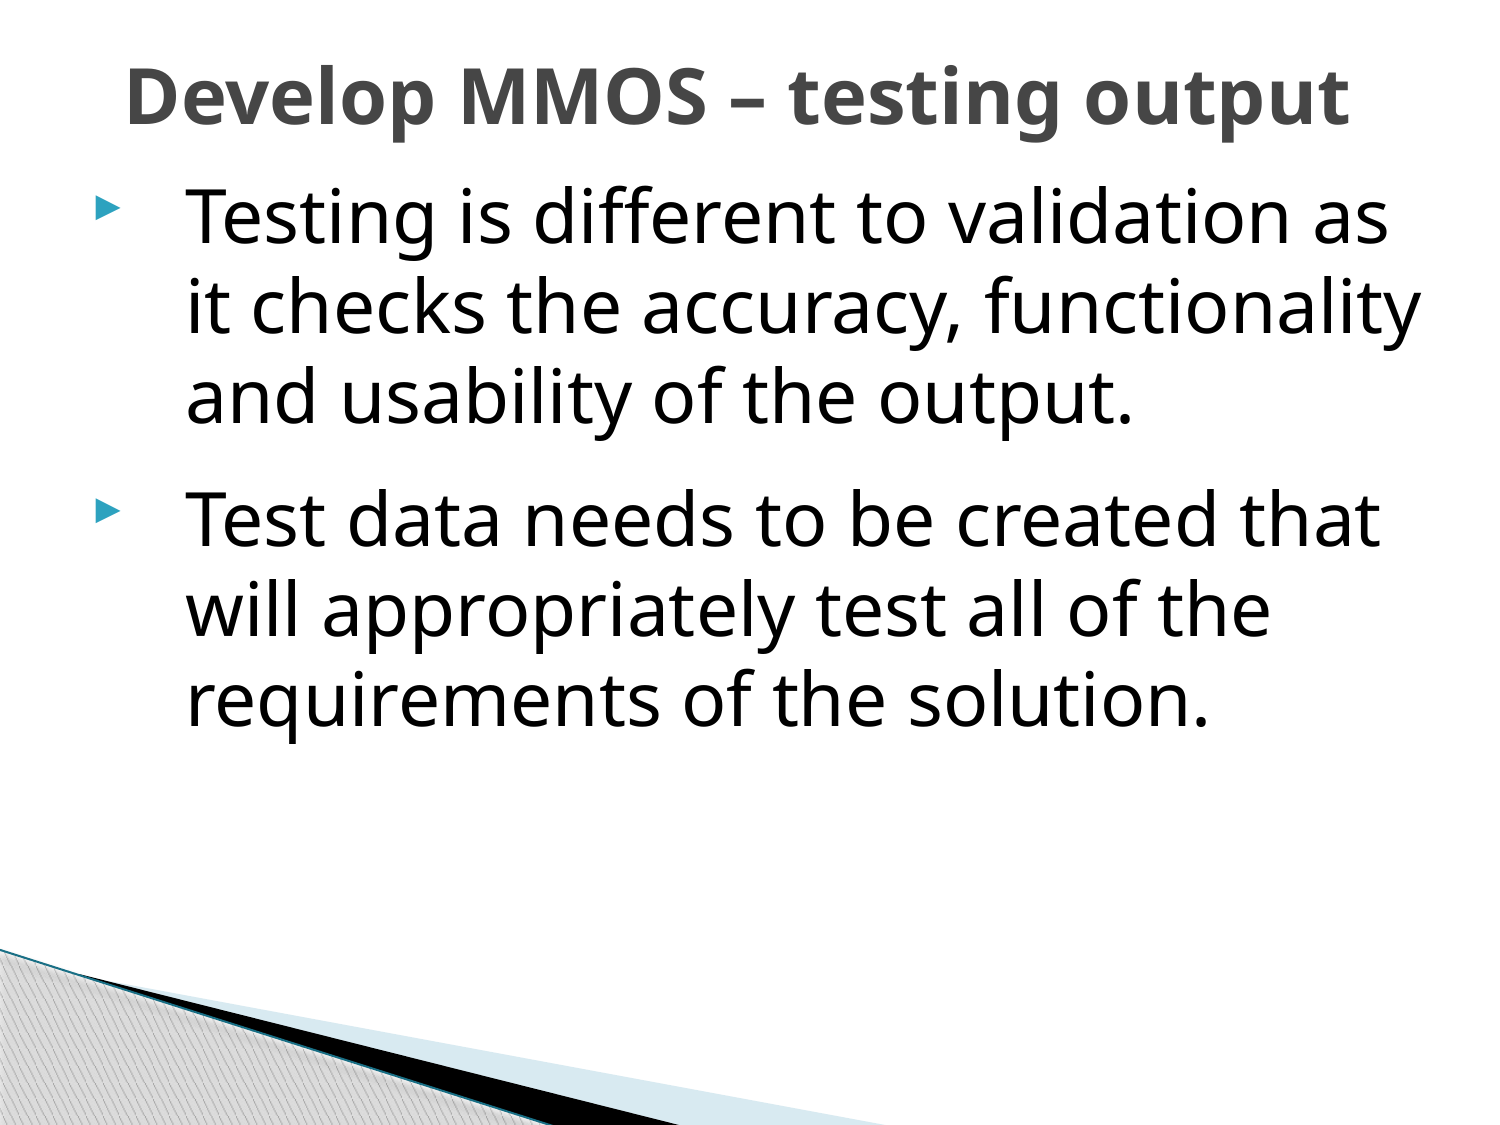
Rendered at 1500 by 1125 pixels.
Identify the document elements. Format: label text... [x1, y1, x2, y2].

title Develop MMOS – testing output [100, 0, 1376, 188]
list Testing is different to validation as it checks the accuracy, functionality and usability of the output. Test data needs to be created that will appropriately test all of the requirements of the solution. [76, 160, 1447, 1106]
